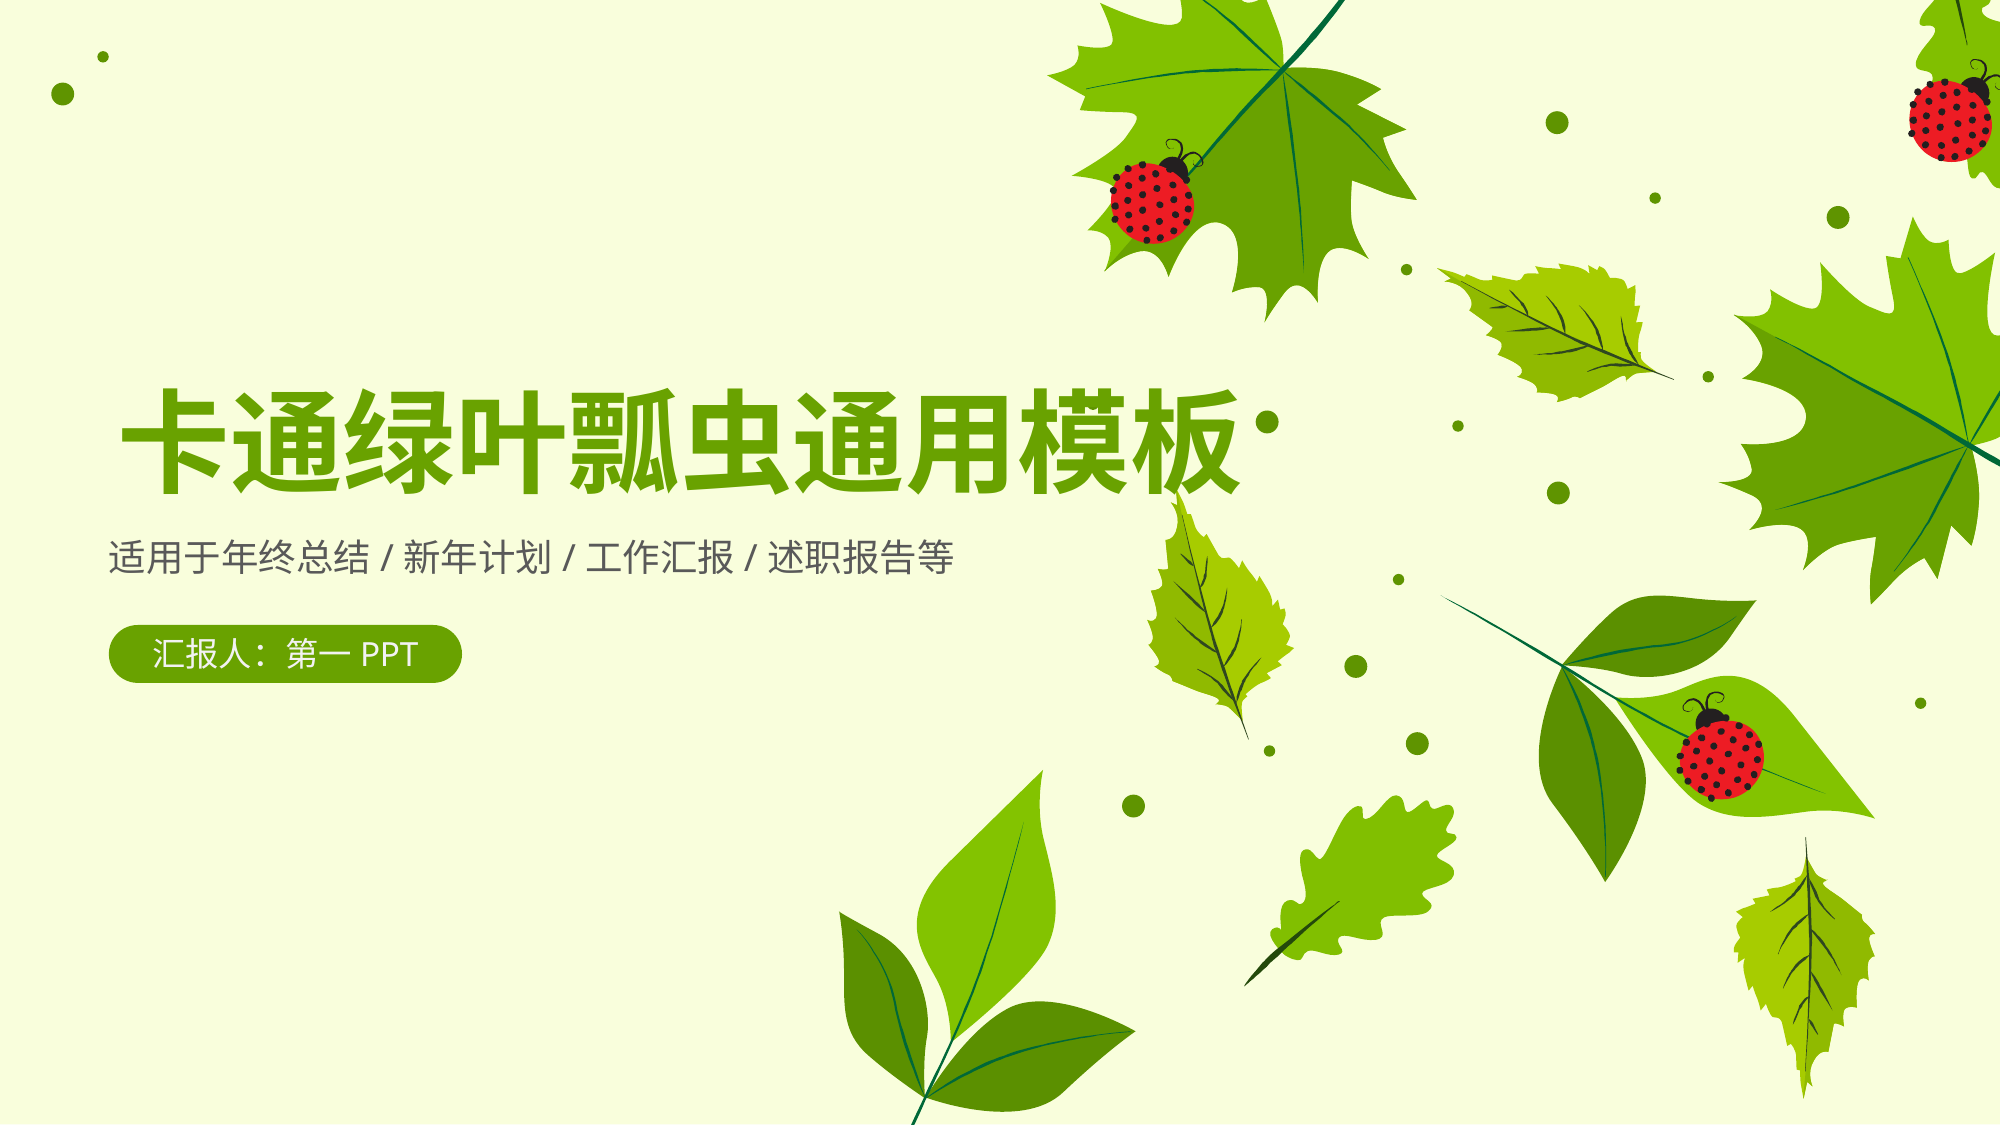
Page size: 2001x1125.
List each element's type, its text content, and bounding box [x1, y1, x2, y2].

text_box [1723, 865, 1887, 1071]
text_box 卡通绿叶瓢虫通用模板 [103, 364, 1258, 515]
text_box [1474, 221, 1637, 427]
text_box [1105, 138, 1204, 250]
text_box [1503, 507, 1807, 964]
text_box [1914, 697, 1927, 709]
text_box [1258, 410, 1279, 434]
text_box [832, 769, 1136, 1125]
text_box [1904, 56, 2000, 168]
text_box [51, 82, 75, 106]
text_box [0, 0, 2000, 1125]
text_box [1452, 420, 1464, 432]
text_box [1666, 695, 1766, 808]
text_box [1130, 511, 1294, 717]
text_box [1702, 371, 1714, 383]
text_box [1649, 192, 1661, 204]
text_box [1263, 745, 1276, 757]
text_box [1865, 0, 2000, 156]
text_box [1244, 794, 1458, 987]
text_box 适用于年终总结/新年计划/工作汇报/述职报告等 [97, 528, 1017, 585]
text_box [97, 51, 109, 63]
text_box 汇报人：第一PPT [108, 626, 463, 681]
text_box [1719, 222, 2000, 608]
text_box [1545, 111, 1569, 135]
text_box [1058, 0, 1418, 324]
text_box [1344, 654, 1368, 678]
text_box [1826, 205, 1850, 222]
text_box [1136, 794, 1145, 818]
text_box [1405, 732, 1429, 756]
text_box [1546, 481, 1570, 505]
text_box [1392, 573, 1405, 586]
